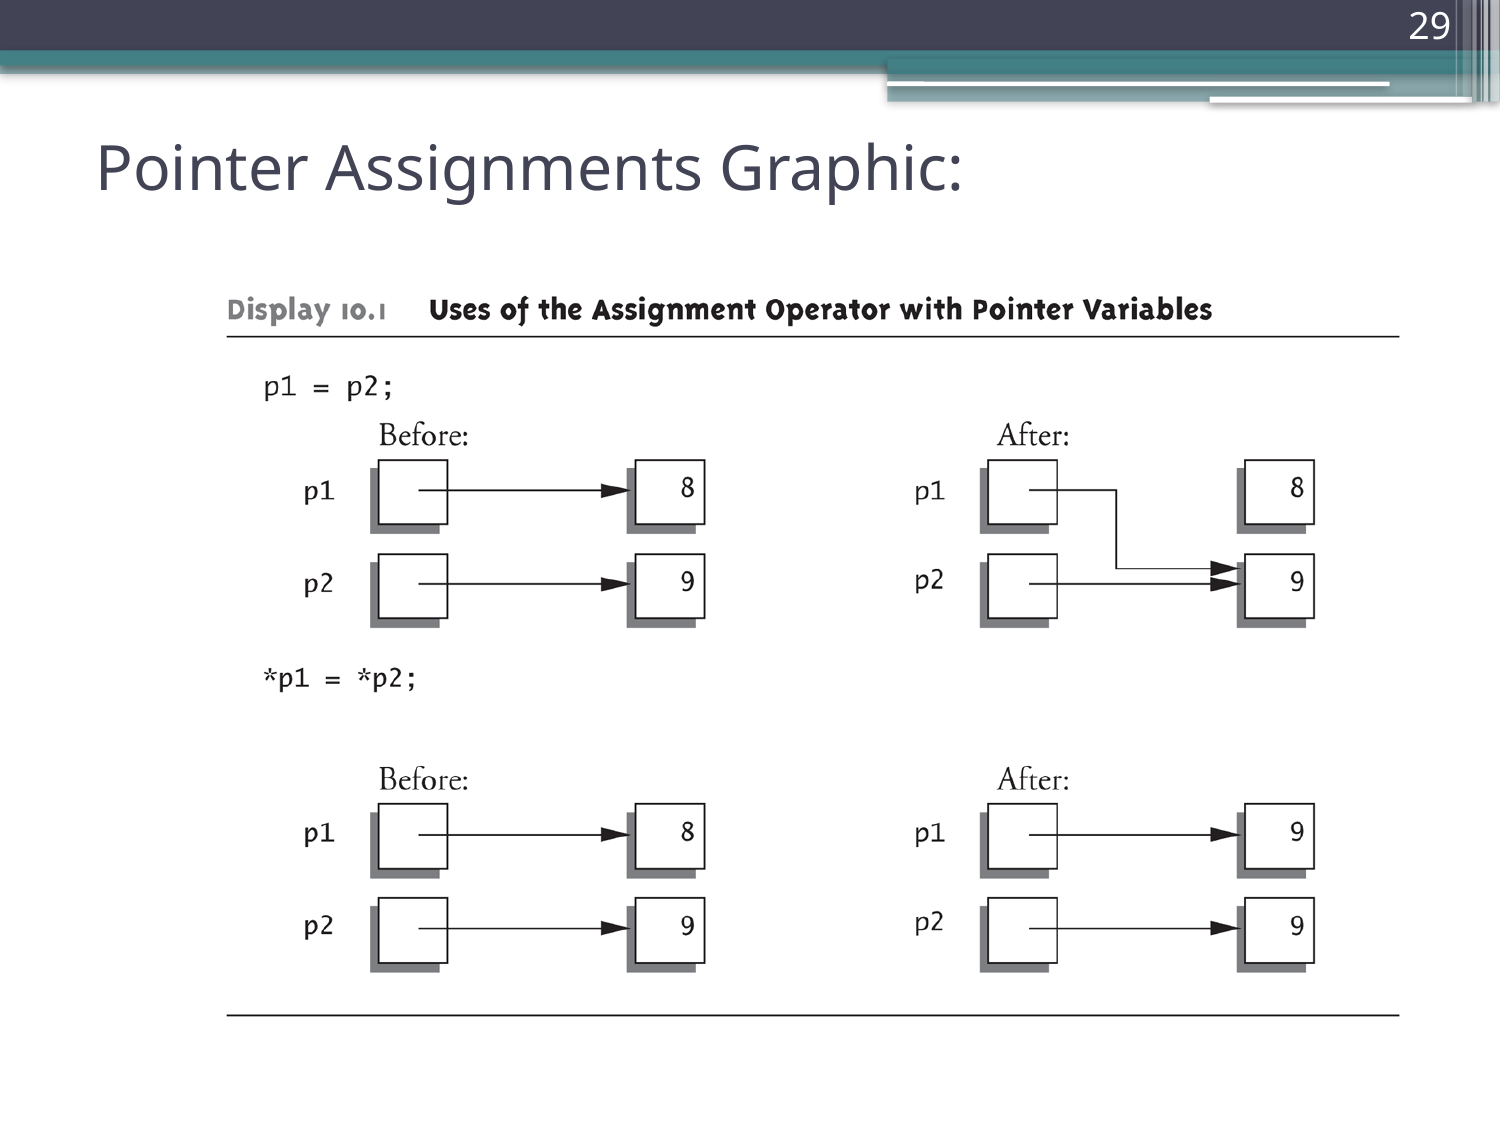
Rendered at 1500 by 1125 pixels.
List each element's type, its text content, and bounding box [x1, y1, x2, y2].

title Pointer Assignments Graphic: [80, 78, 1431, 254]
picture [196, 276, 1429, 1034]
slide_number 29 [1341, 0, 1466, 61]
